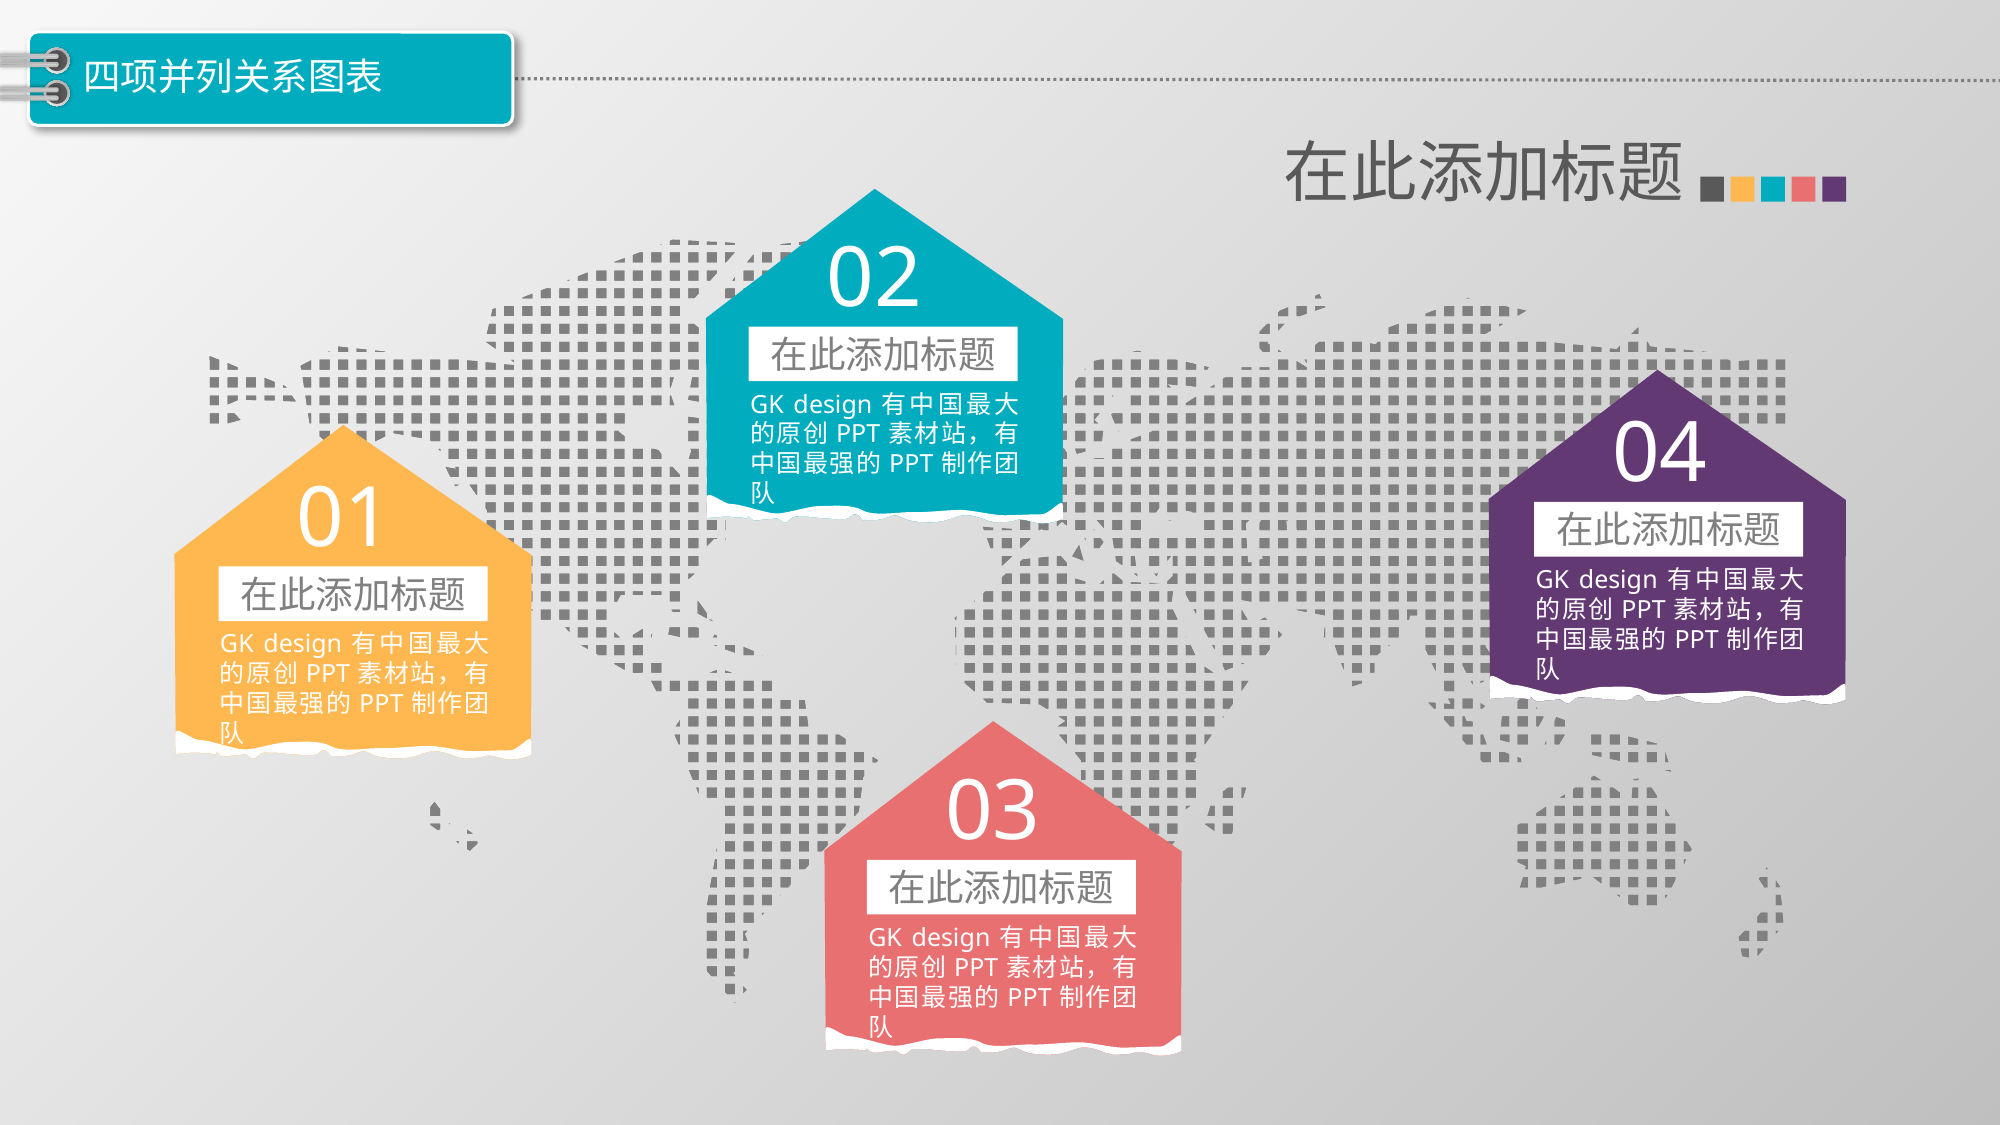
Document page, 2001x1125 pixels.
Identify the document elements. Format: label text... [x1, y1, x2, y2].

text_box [205, 455, 505, 757]
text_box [209, 226, 1786, 1003]
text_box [735, 215, 1035, 517]
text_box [1520, 391, 1820, 693]
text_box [1488, 369, 1846, 708]
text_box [1700, 175, 1847, 202]
text_box 在此添加标题 [1259, 122, 1700, 218]
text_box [705, 188, 1064, 527]
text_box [853, 748, 1153, 1051]
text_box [174, 424, 532, 763]
title 四项并列关系图表 [68, 33, 569, 124]
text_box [824, 721, 1182, 1059]
